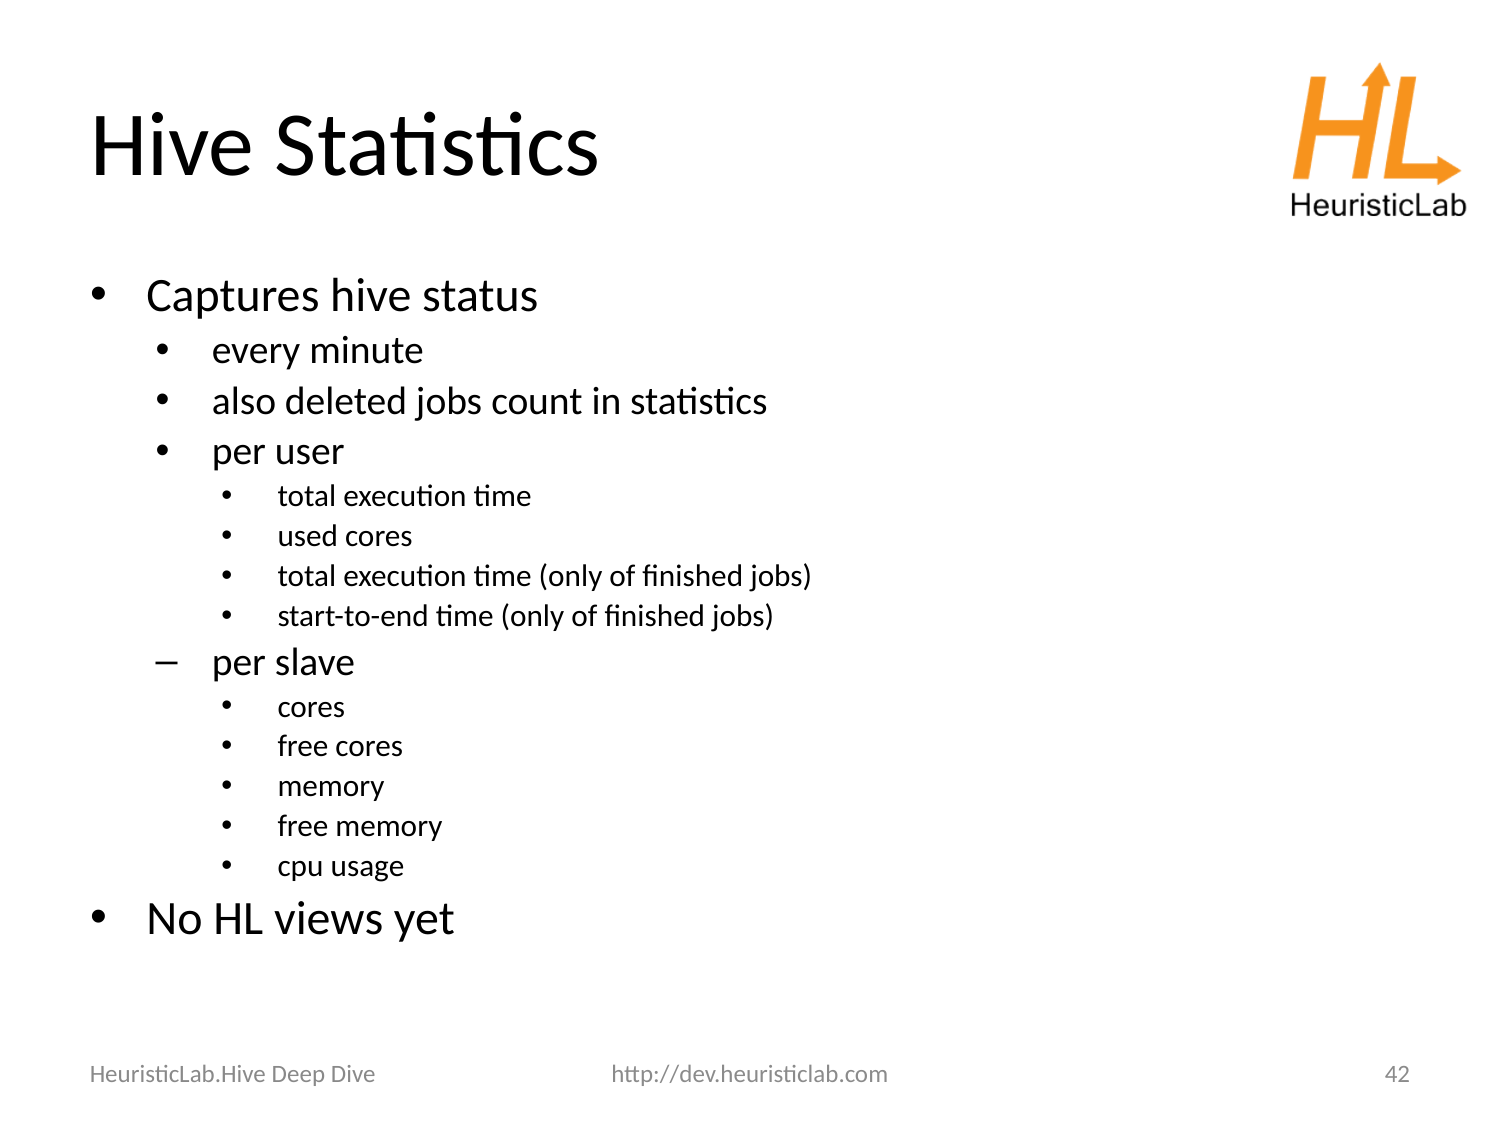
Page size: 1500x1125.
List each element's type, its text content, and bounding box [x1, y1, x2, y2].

list Captures hive status every minute also deleted jobs count in statistics per user total execution time used cores total execution time (only of finished jobs) start-to-end time (only of finished jobs) per slave cores free cores memory free memory cpu usage No HL views yet [74, 262, 1426, 1006]
title Hive Statistics [74, 44, 1282, 233]
text_box 42 [1074, 1042, 1425, 1103]
text_box http://dev.heuristiclab.com [512, 1042, 988, 1103]
picture [1281, 27, 1474, 244]
text_box HeuristicLab.Hive Deep Dive [75, 1042, 425, 1103]
